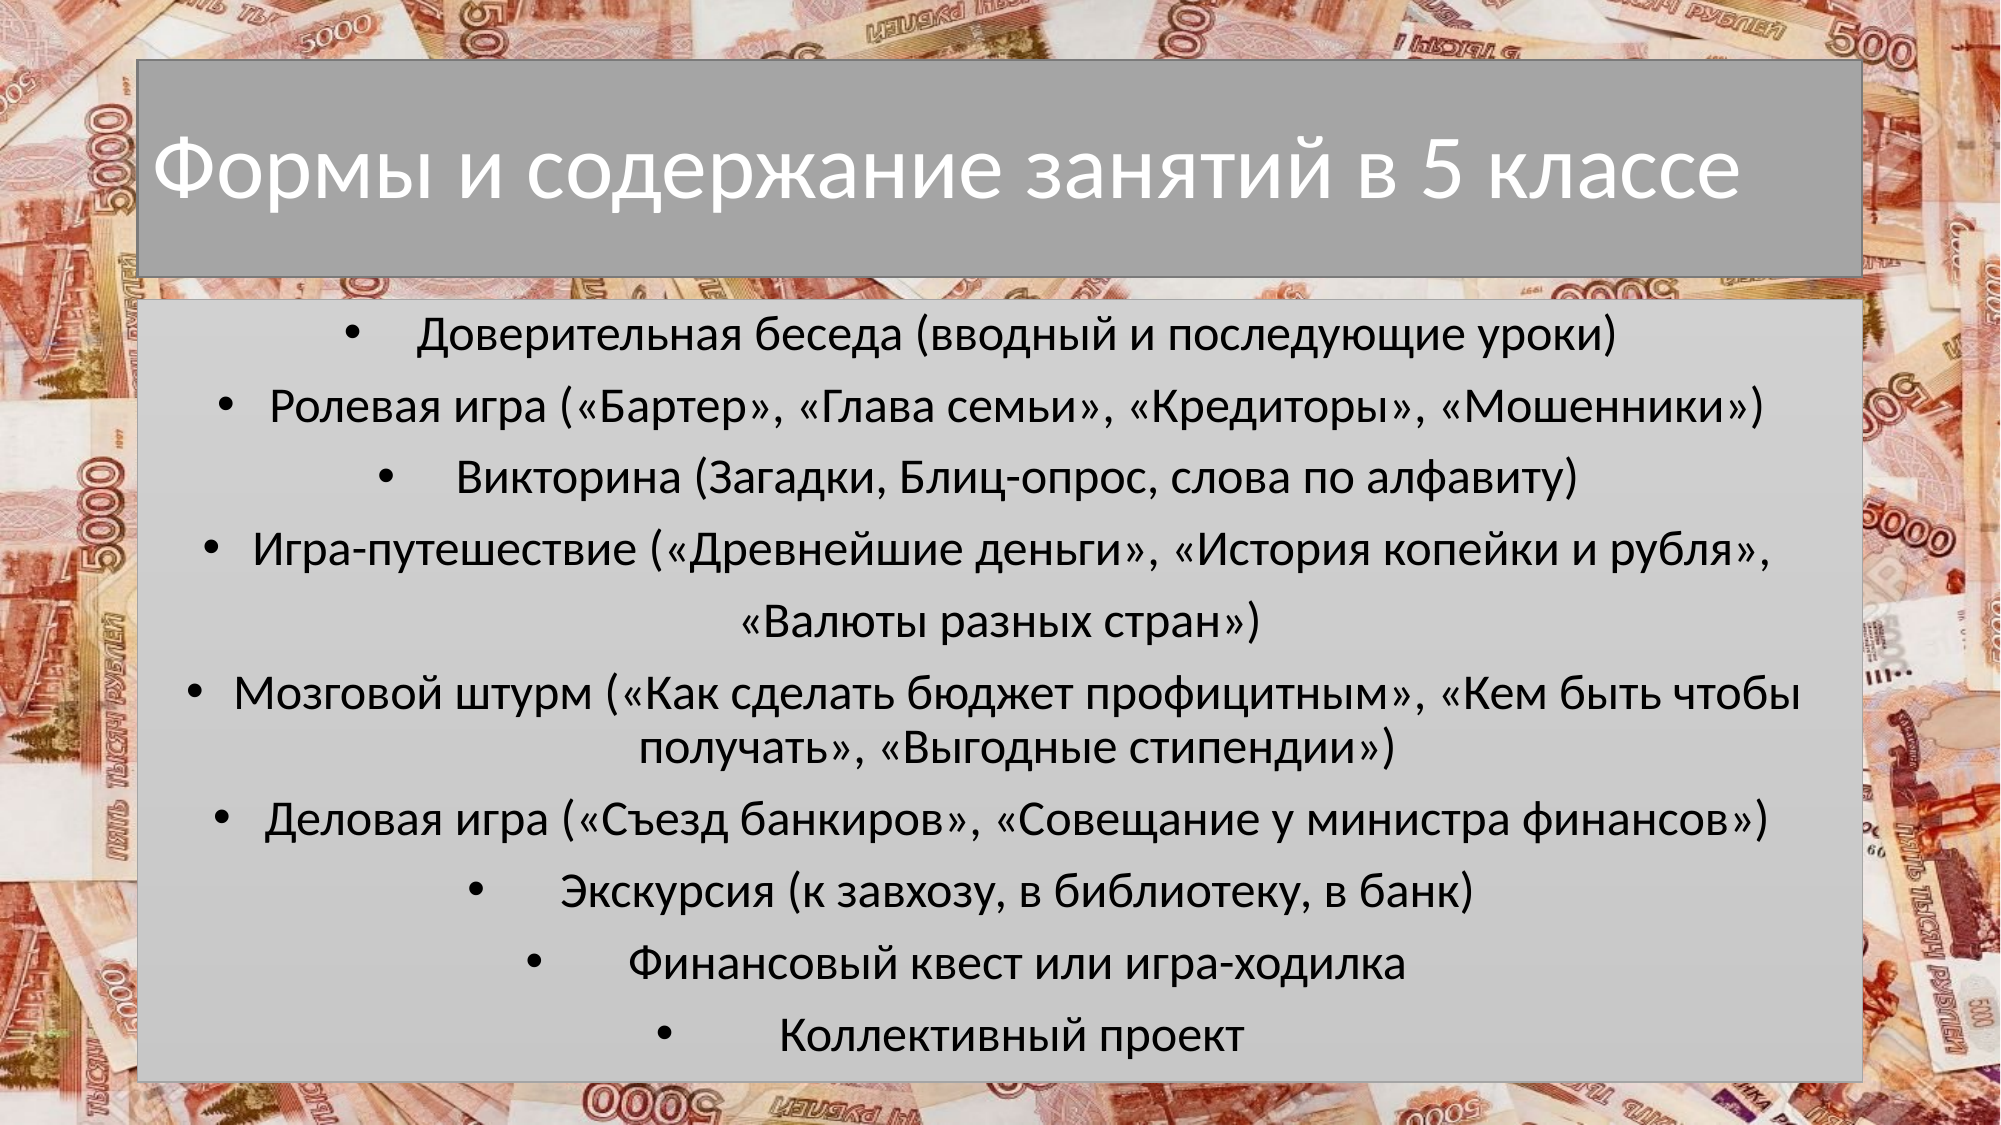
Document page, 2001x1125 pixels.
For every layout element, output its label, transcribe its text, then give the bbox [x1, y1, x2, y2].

picture [0, 0, 2001, 1125]
title Формы и содержание занятий в 5 классе [136, 59, 1863, 278]
list Доверительная беседа (вводный и последующие уроки) Ролевая игра («Бартер», «Глава семьи», «Кредиторы», «Мошенники») Викторина (Загадки, Блиц-опрос, слова по алфавиту) Игра-путешествие («Древнейшие деньги», «История копейки и рубля», «Валюты разных стран») Мозговой штурм («Как сделать бюджет профицитным», «Кем быть чтобы получать», «Выгодные стипендии») Деловая игра («Съезд банкиров», «Совещание у министра финансов») Экскурсия (к завхозу, в библиотеку, в банк) Финансовый квест или игра-ходилка Коллективный проект [137, 299, 1863, 1083]
